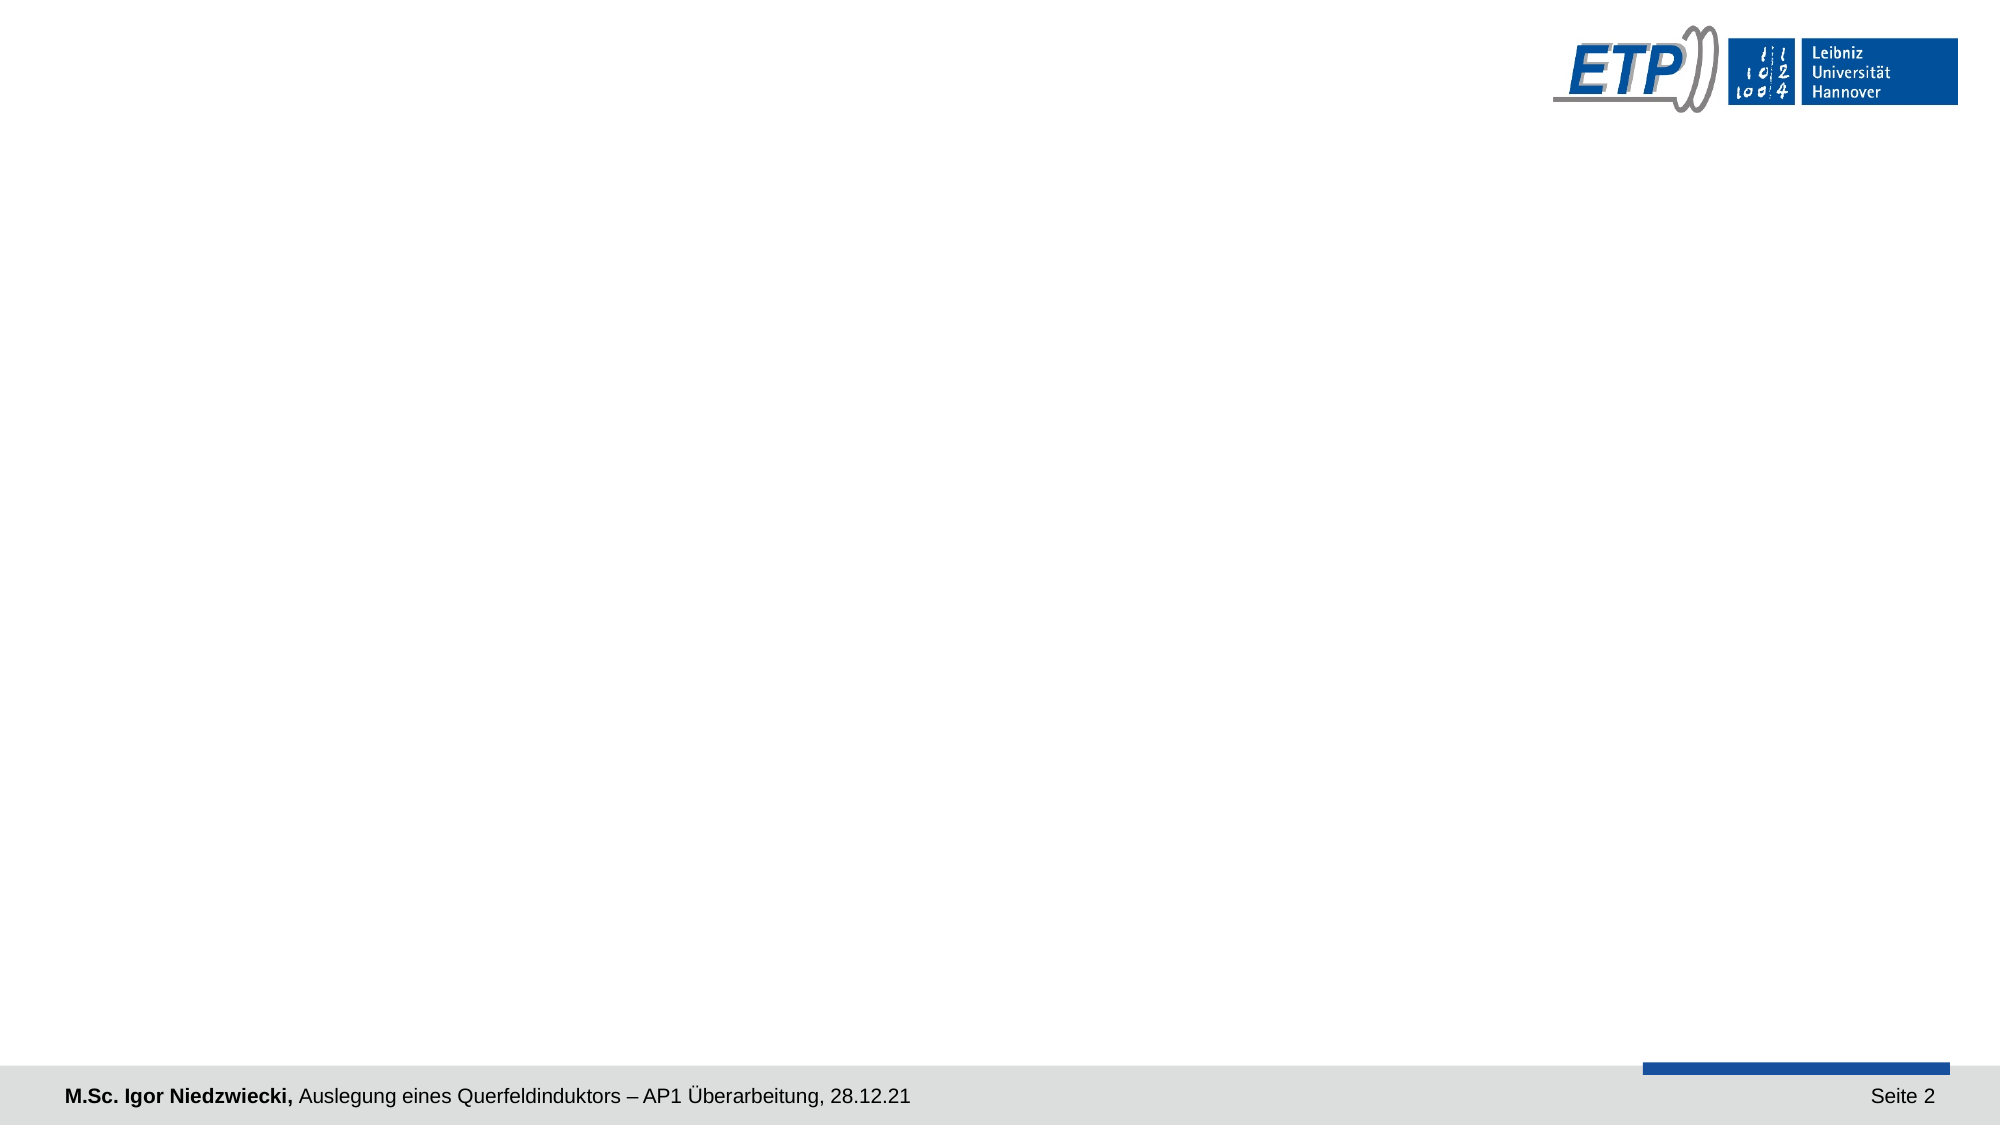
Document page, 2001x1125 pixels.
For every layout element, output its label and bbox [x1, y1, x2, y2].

picture [1553, 25, 1958, 113]
